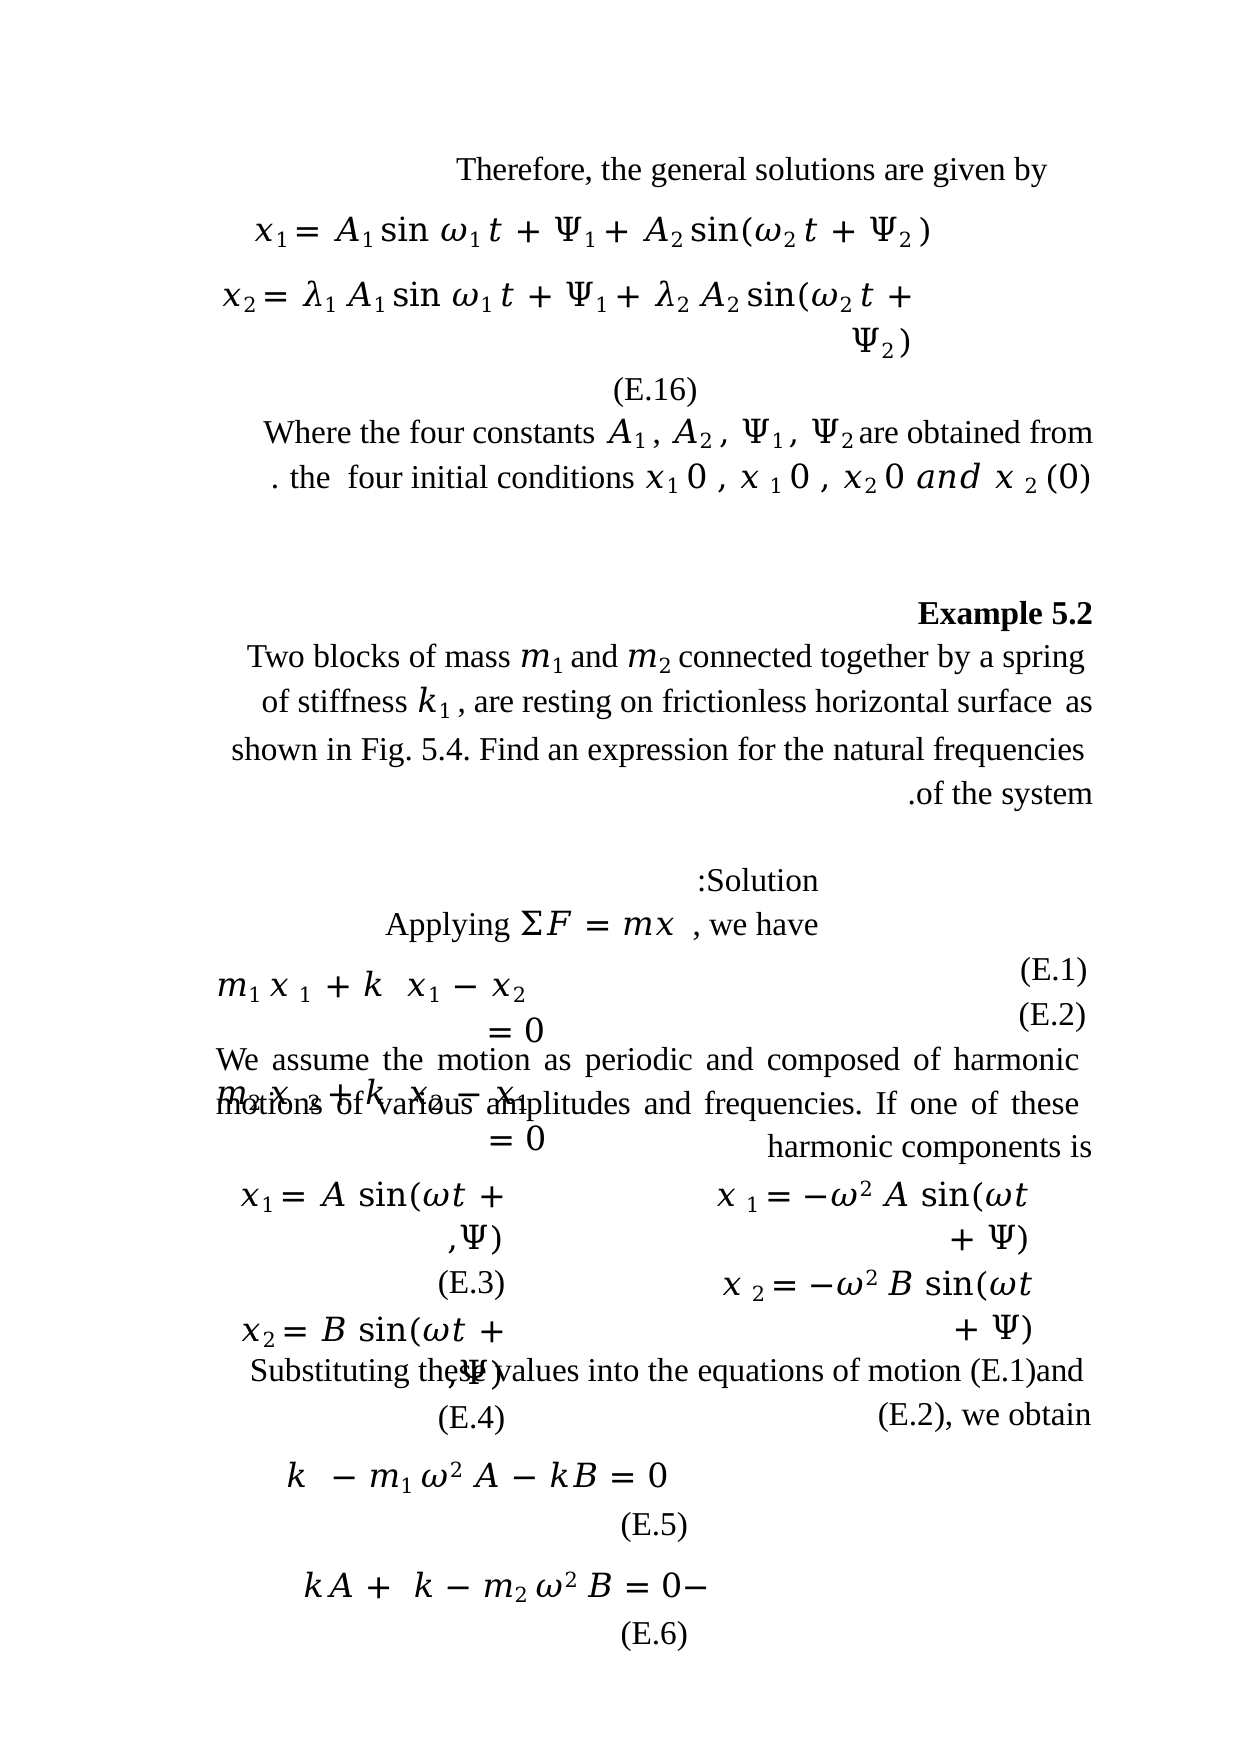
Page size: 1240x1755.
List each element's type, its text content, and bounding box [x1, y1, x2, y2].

text_box We assume the motion as periodic and composed of harmonic motions of various amplitudes and frequencies. If one of these harmonic components is [215, 1030, 1095, 1165]
text_box 𝑥1 = 𝐴 sin(𝜔𝑡 + Ψ), (E.3) 𝑥2 = 𝐵 sin(𝜔𝑡 + Ψ), (E.4) [210, 1164, 512, 1342]
text_box Substituting these values into the equations of motion (E.1)and (E.2), we obtain 𝑘 − 𝑚1 𝜔2 𝐴 − 𝑘𝐵 = 0 (E.5) −𝑘𝐴 + 𝑘 − 𝑚2 𝜔2 𝐵 = 0 (E.6) [210, 1342, 1099, 1652]
text_box Therefore, the general solutions are given by 𝑥1 = 𝐴1 sin 𝜔1 𝑡 + Ψ1 + 𝐴2 sin(𝜔2 𝑡 + Ψ2 ) 𝑥2 = 𝜆1 𝐴1 sin 𝜔1 𝑡 + Ψ1 + 𝜆2 𝐴2 sin(𝜔2 𝑡 + Ψ2 ) (E.16) Where the four constants 𝐴1 , 𝐴2 , Ψ1 , Ψ2 are obtained from the four initial conditions 𝑥1 0 , 𝑥 1 0 , 𝑥2 0 𝑎𝑛𝑑 𝑥 2 (0) . Example 5.2 Two blocks of mass 𝑚1 and 𝑚2 connected together by a spring of stiffness 𝑘1 , are resting on frictionless horizontal surface as shown in Fig. 5.4. Find an expression for the natural frequencies of the system. [208, 140, 1102, 812]
text_box Solution: Applying Σ𝐹 = 𝑚𝑥 , we have 𝑚1 𝑥 1 + 𝑘 𝑥1 − 𝑥2 = 0 𝑚2 𝑥 2 + 𝑘 𝑥2 − 𝑥1 = 0 [210, 851, 826, 1158]
text_box (E.1) (E.2) [1016, 939, 1090, 1030]
text_box 𝑥 1 = −𝜔2 𝐴 sin(𝜔𝑡 + Ψ) [682, 1168, 1037, 1257]
text_box 𝑥 2 = −𝜔2 𝐵 sin(𝜔𝑡 + Ψ) [684, 1257, 1042, 1342]
